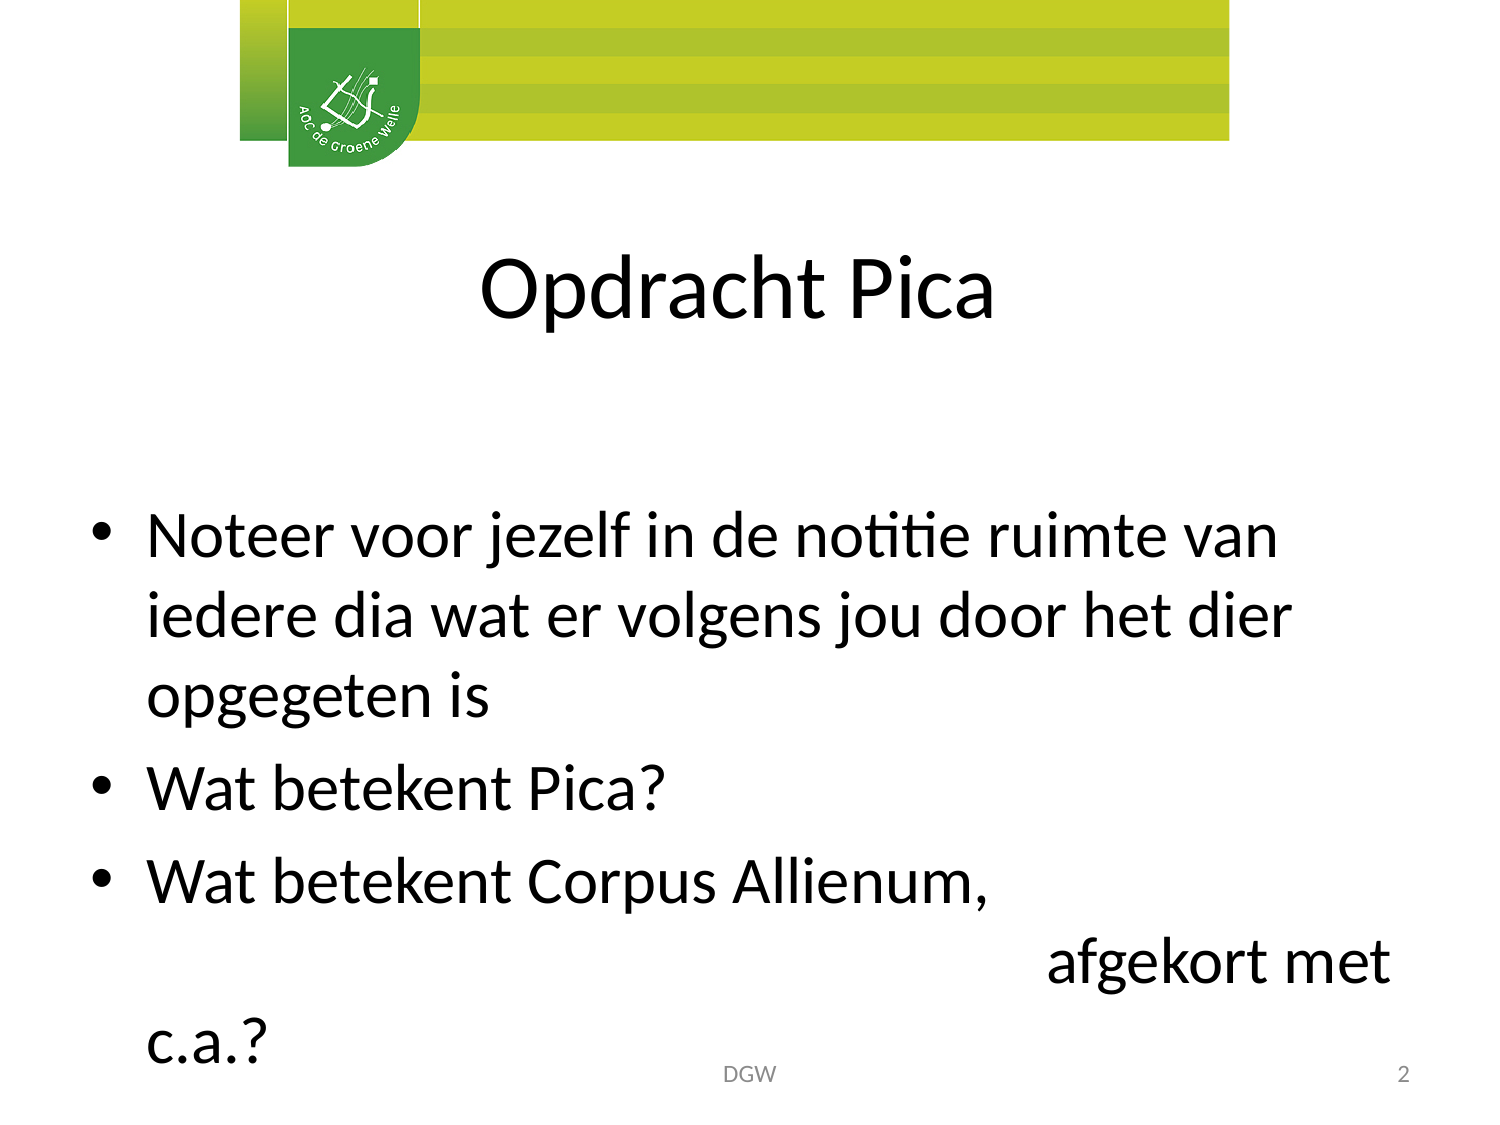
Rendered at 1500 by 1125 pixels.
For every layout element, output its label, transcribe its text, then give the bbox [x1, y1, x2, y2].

footer DGW [512, 1042, 988, 1103]
picture [239, 0, 1230, 167]
slide_number 2 [1074, 1042, 1425, 1103]
title Opdracht Pica [63, 188, 1414, 377]
list Noteer voor jezelf in de notitie ruimte van iedere dia wat er volgens jou door het dier opgegeten is Wat betekent Pica? Wat betekent Corpus Allienum, afgekort met c.a.? [75, 483, 1425, 1045]
